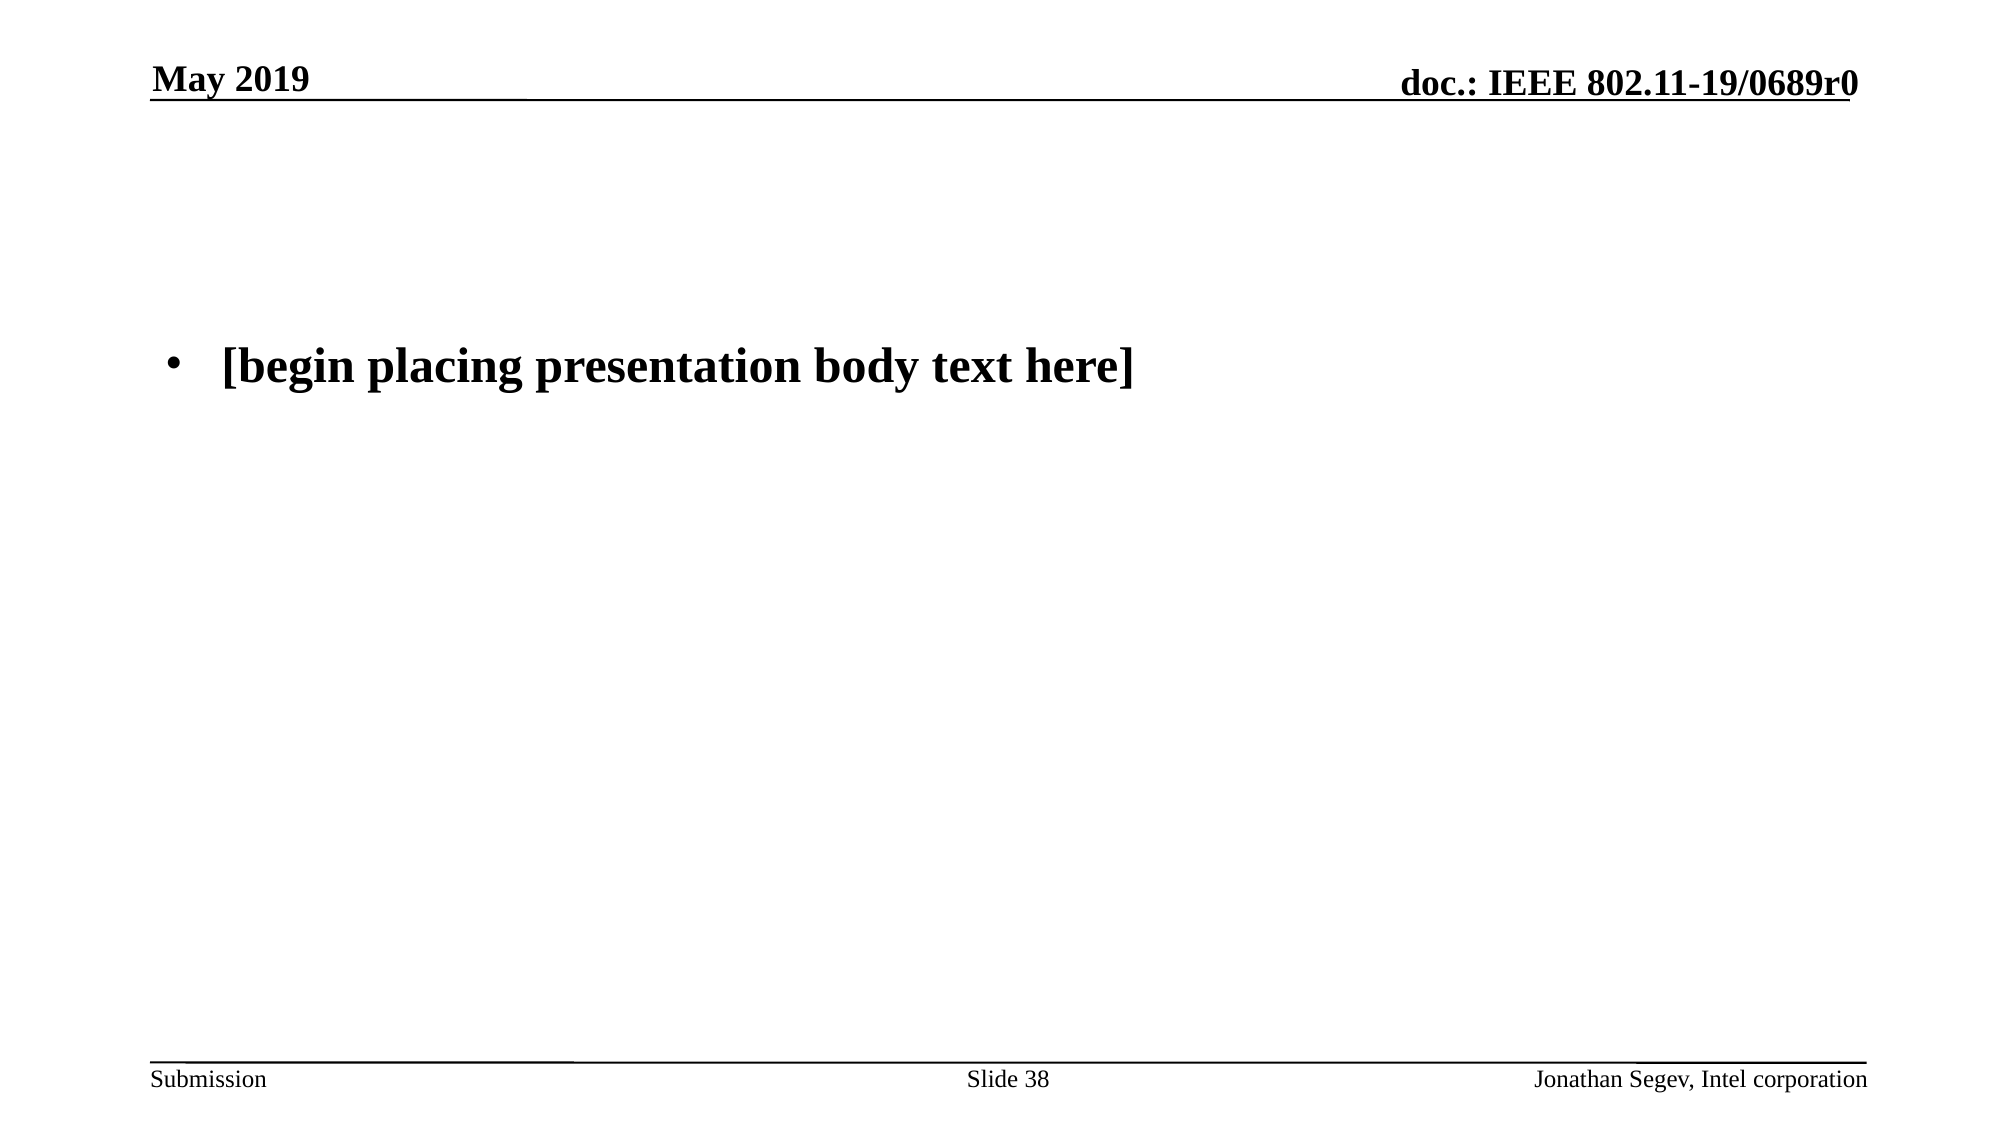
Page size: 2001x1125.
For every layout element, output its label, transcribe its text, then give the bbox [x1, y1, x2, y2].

slide_number Slide 38 [950, 1061, 1067, 1123]
footer Jonathan Segev, Intel corporation [1171, 1061, 1869, 1093]
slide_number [152, 54, 563, 100]
list [begin placing presentation body text here] [149, 324, 1850, 1000]
